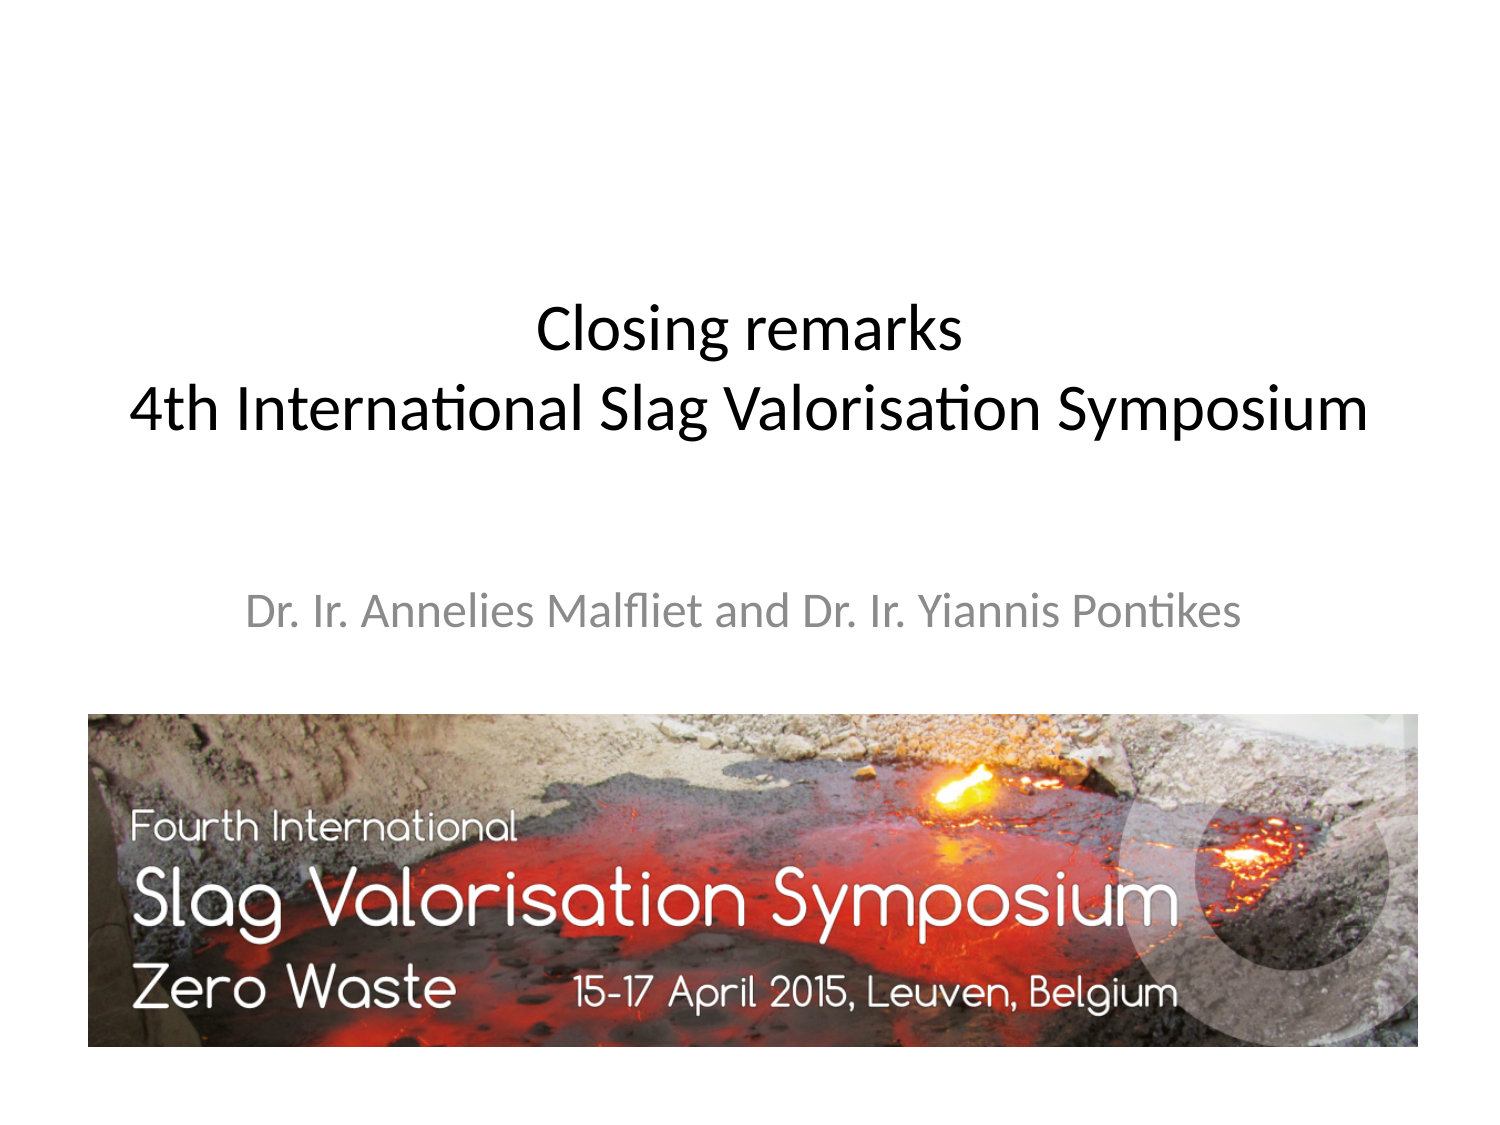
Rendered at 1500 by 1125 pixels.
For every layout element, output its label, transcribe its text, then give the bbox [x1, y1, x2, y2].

title Closing remarks 4th International Slag Valorisation Symposium [112, 243, 1388, 485]
subtitle Dr. Ir. Annelies Malfliet and Dr. Ir. Yiannis Pontikes [218, 570, 1269, 713]
picture [88, 714, 1418, 1048]
